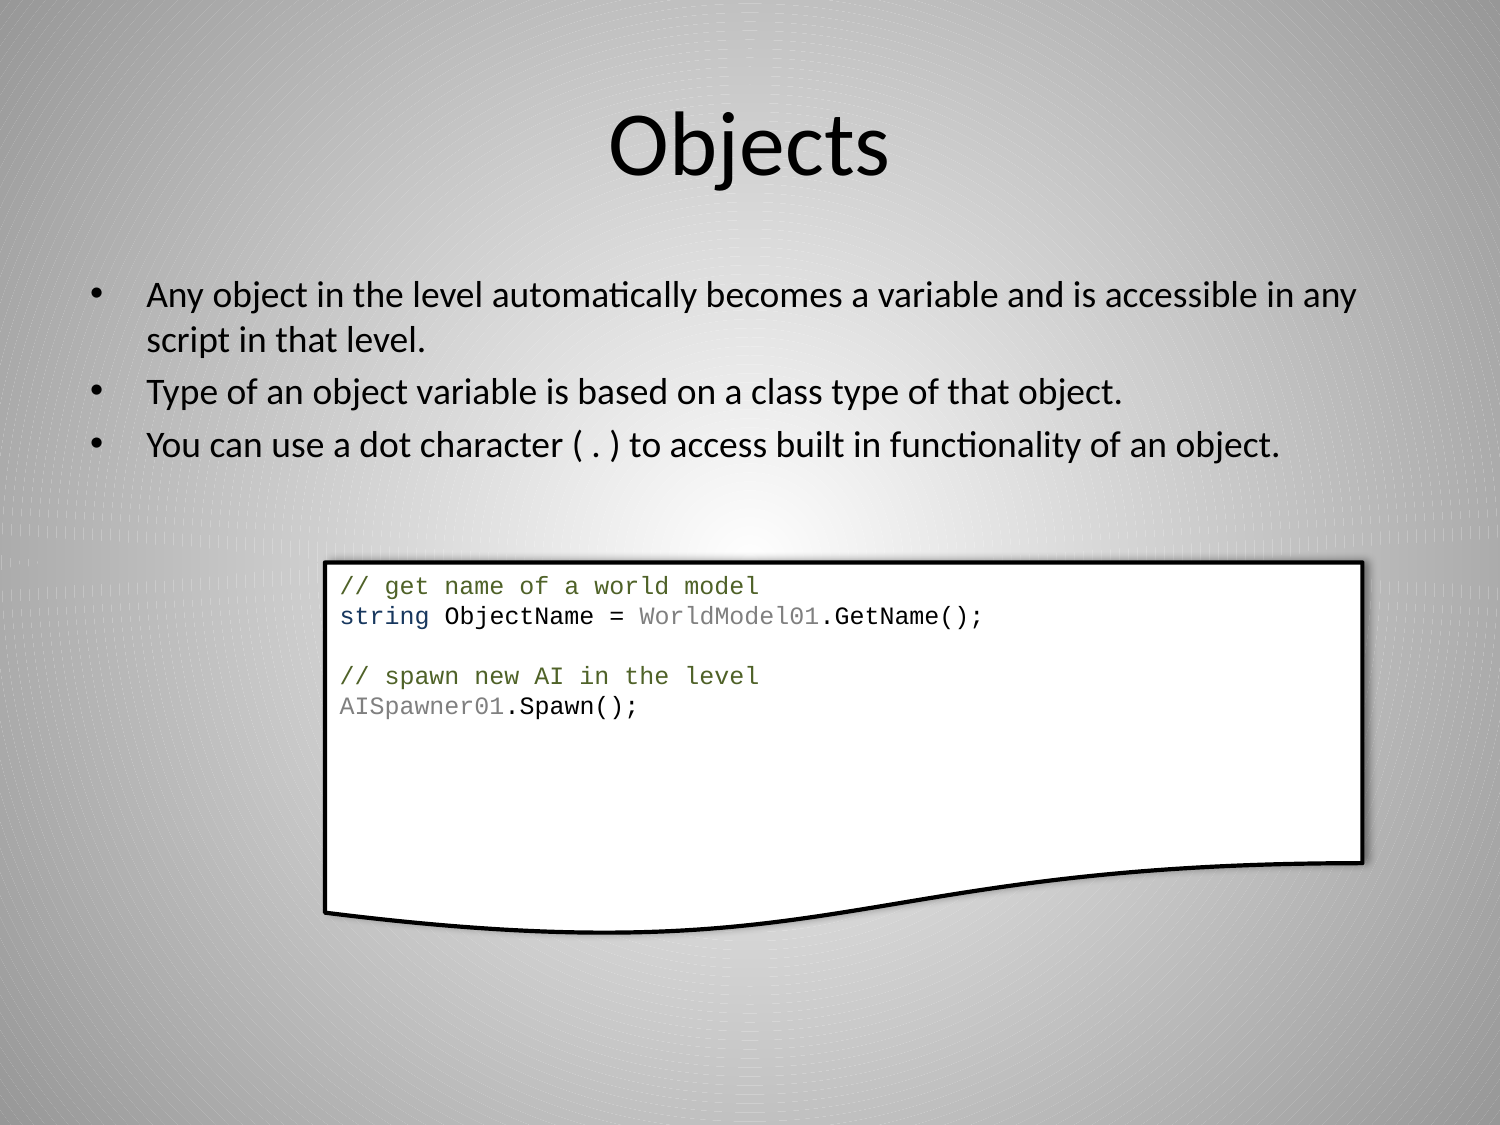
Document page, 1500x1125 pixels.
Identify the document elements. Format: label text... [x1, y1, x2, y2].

title Objects [75, 45, 1425, 233]
list Any object in the level automatically becomes a variable and is accessible in any script in that level. Type of an object variable is based on a class type of that object. You can use a dot character ( . ) to access built in functionality of an object. [75, 262, 1425, 1005]
text_box // get name of a world model string ObjectName = WorldModel01.GetName(); // spawn new AI in the level AISpawner01.Spawn(); [322, 560, 1365, 935]
